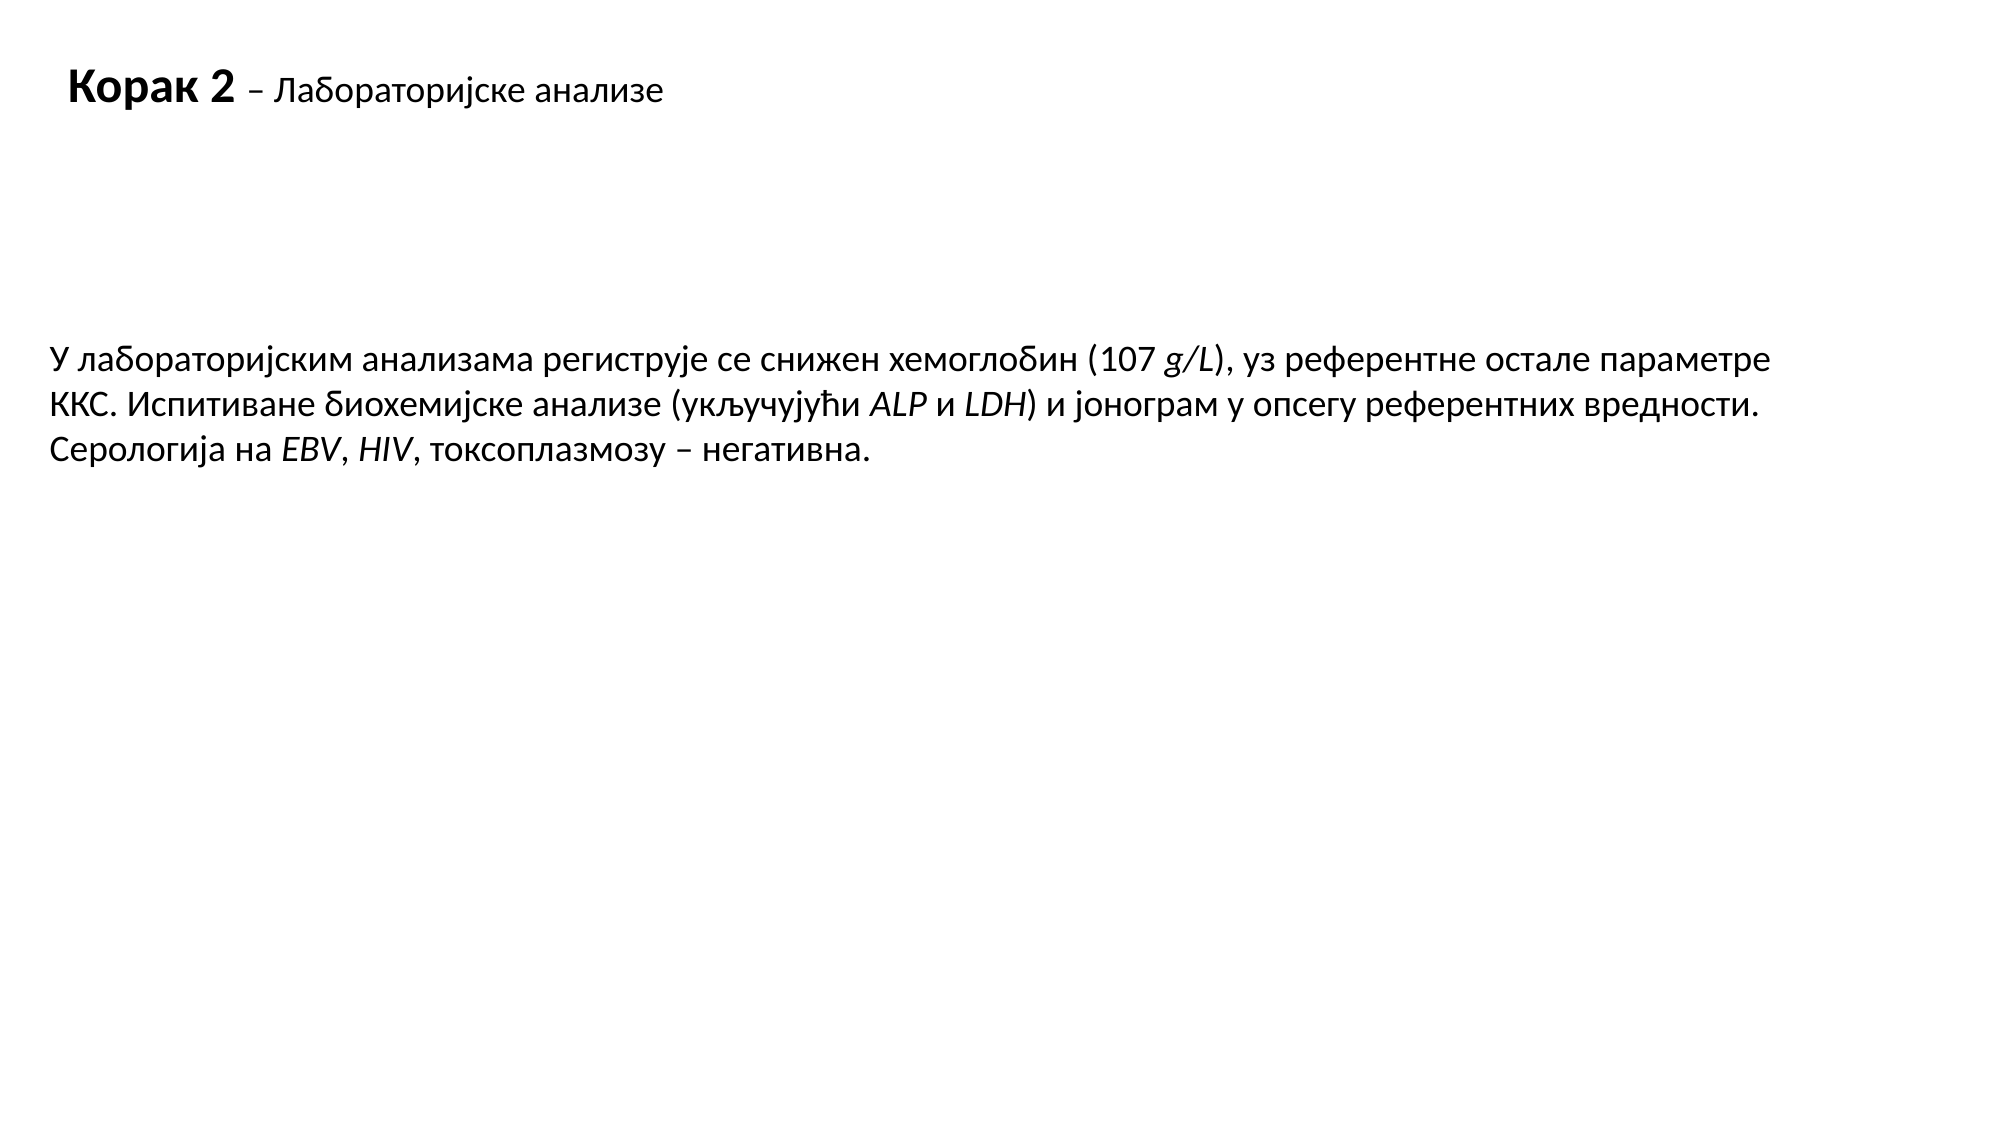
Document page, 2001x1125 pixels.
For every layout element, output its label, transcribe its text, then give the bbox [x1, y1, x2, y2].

text_box У лабораторијским анализама региструје се снижен хемоглобин (107 g/L), уз референтне остале параметре ККС. Испитиване биохемијске анализе (укључујући ALP и LDH) и јонограм у опсегу референтних вредности. Серологија на EBV, HIV, токсоплазмозу – негативна. [34, 326, 1864, 476]
text_box Корак 2 – Лабораторијске анализе [53, 45, 680, 121]
